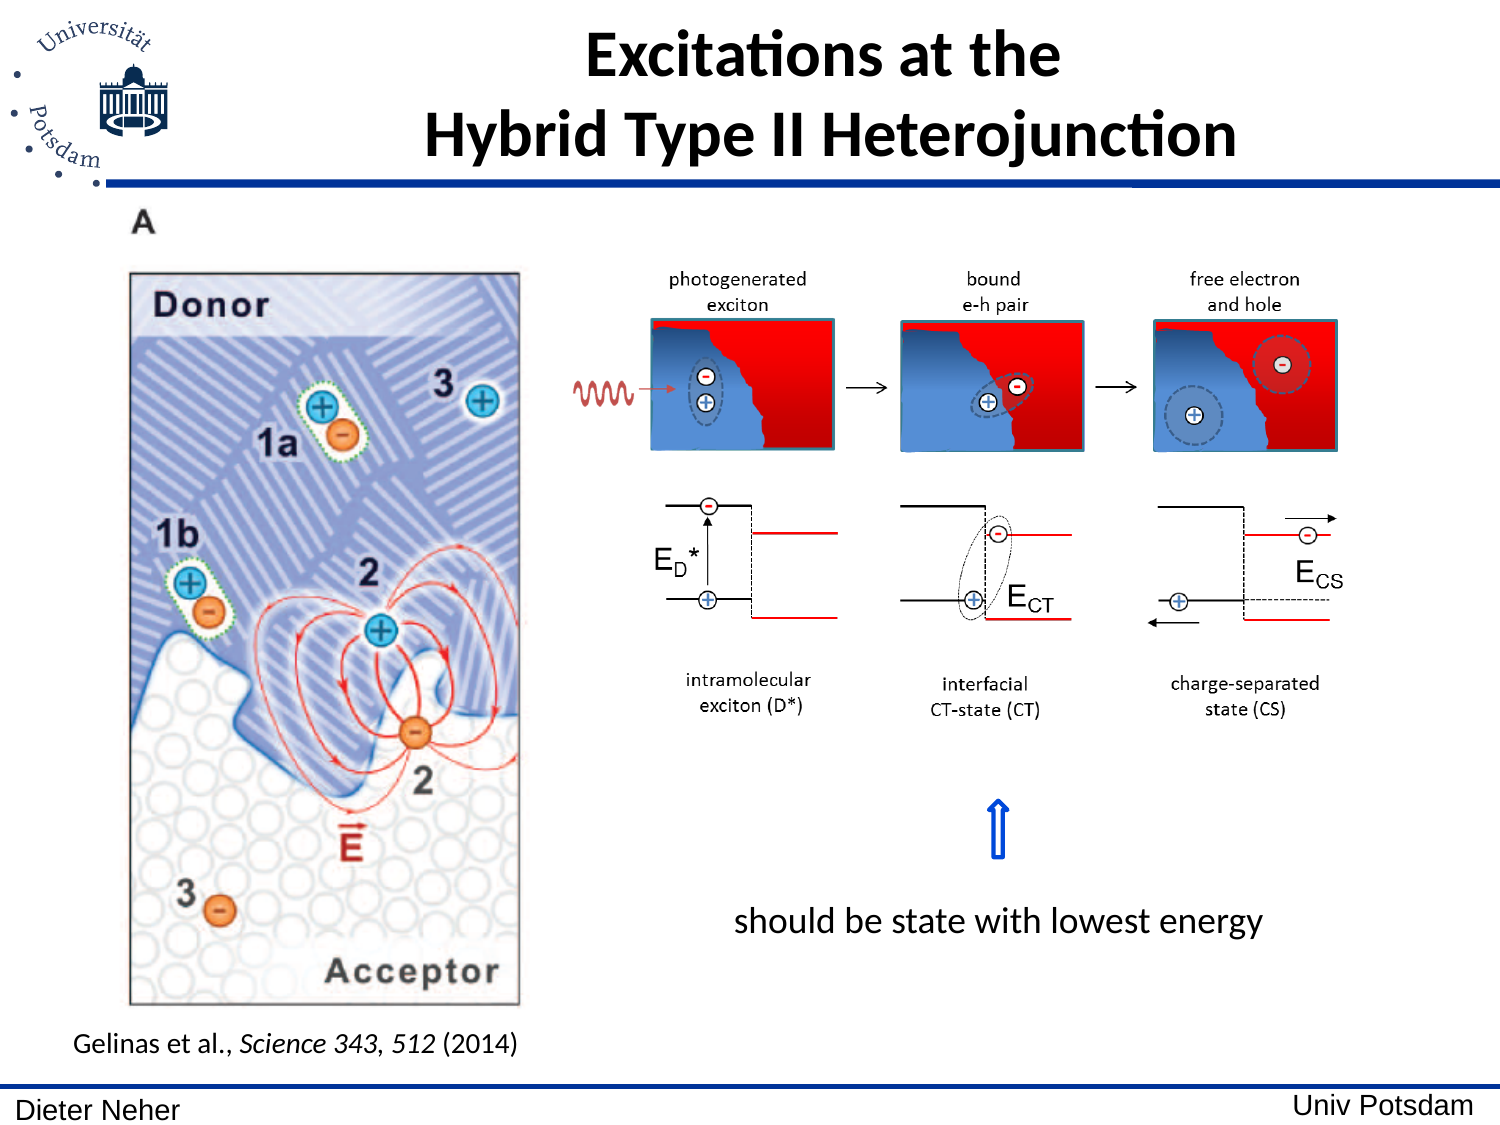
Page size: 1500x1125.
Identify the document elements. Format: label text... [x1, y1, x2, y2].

picture [85, 191, 548, 1043]
title Excitations at the Hybrid Type II Heterojunction [193, 35, 1470, 178]
text_box should be state with lowest energy [727, 890, 1271, 947]
picture [572, 258, 1356, 735]
text_box [988, 800, 1008, 858]
text_box Gelinas et al., Science 343, 512 (2014) [67, 1018, 525, 1066]
